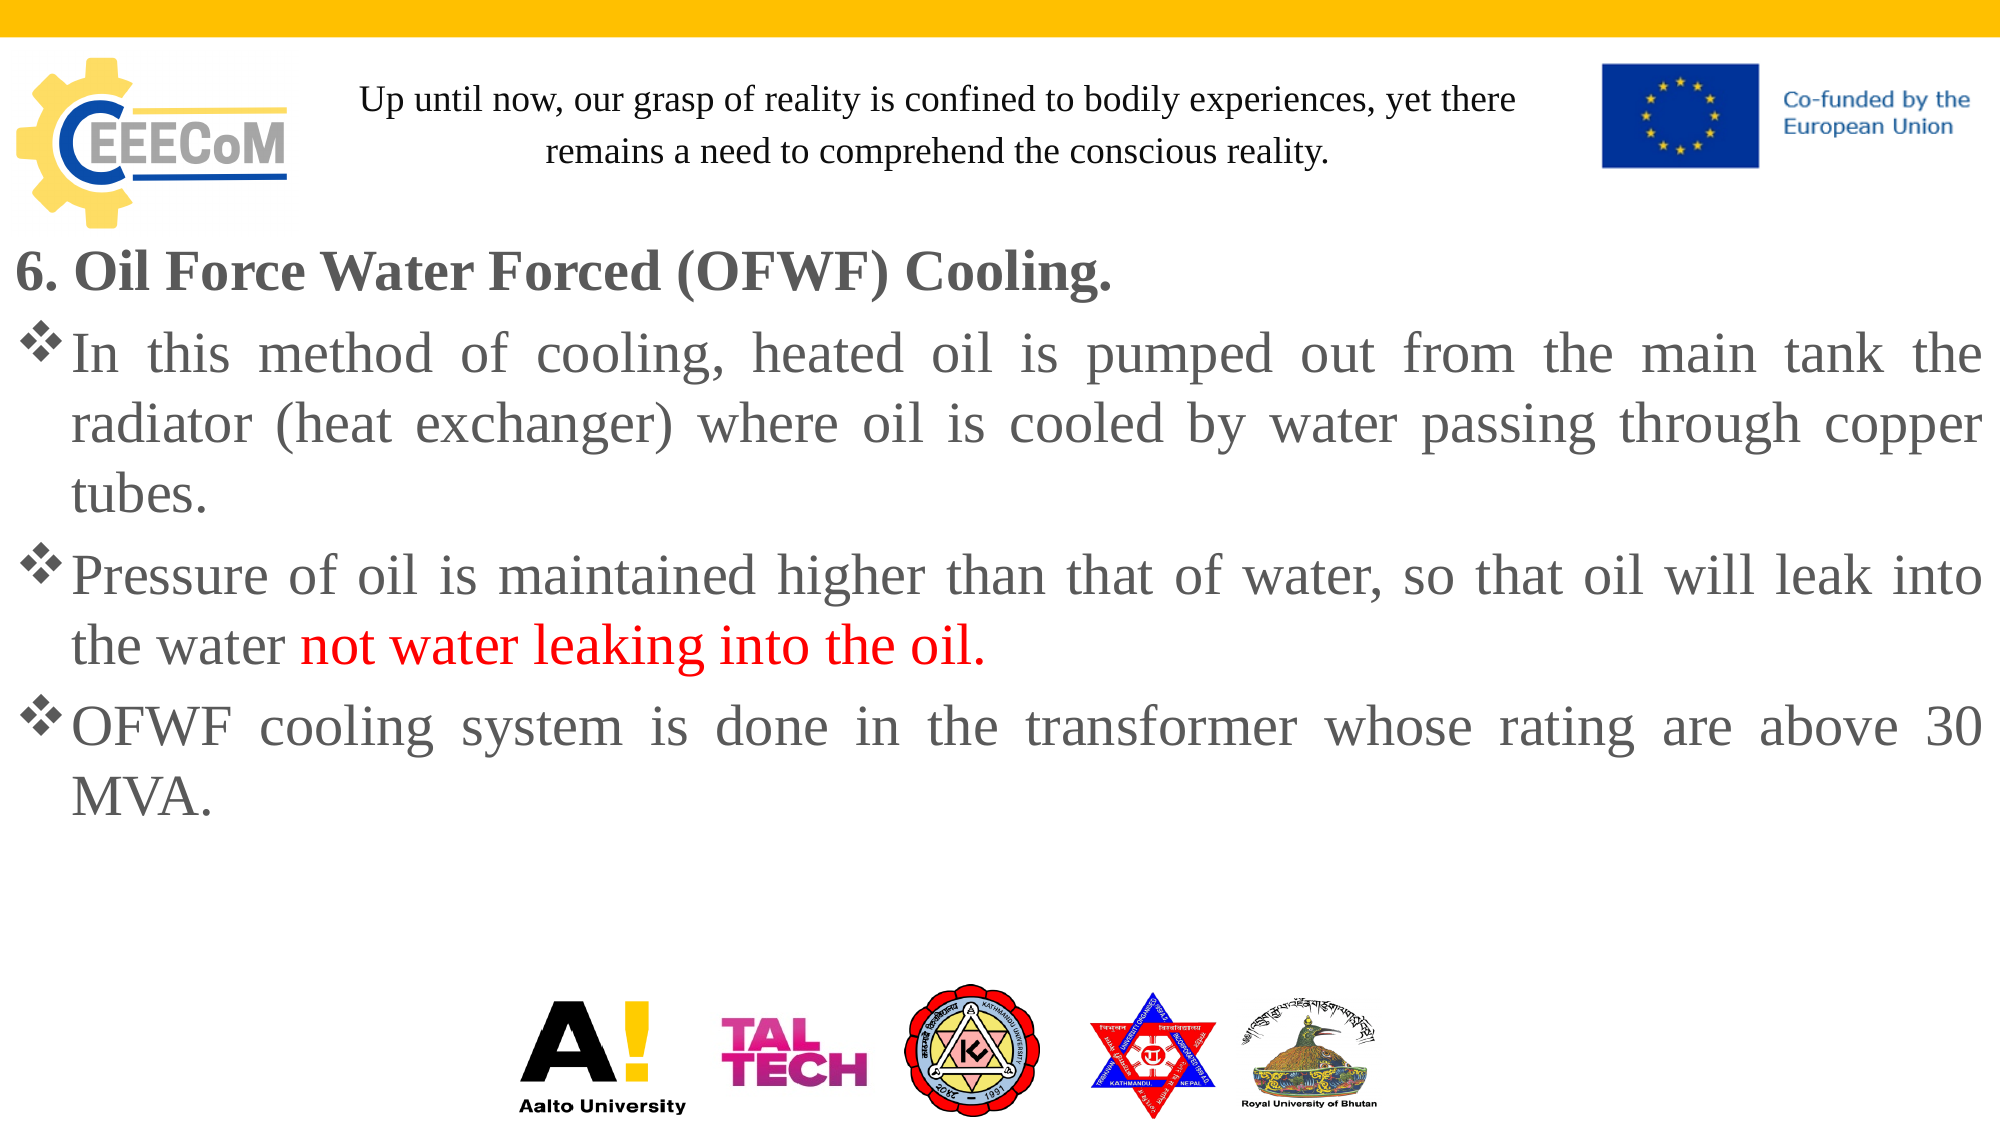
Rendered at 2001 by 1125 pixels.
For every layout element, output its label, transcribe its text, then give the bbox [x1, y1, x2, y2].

picture [1595, 46, 2000, 181]
picture [512, 984, 1382, 1125]
list 6. Oil Force Water Forced (OFWF) Cooling. In this method of cooling, heated oil is pumped out from the main tank the radiator (heat exchanger) where oil is cooled by water passing through copper tubes. Pressure of oil is maintained higher than that of water, so that oil will leak into the water not water leaking into the oil. OFWF cooling system is done in the transformer whose rating are above 30 MVA. [0, 224, 2000, 975]
title Up until now, our grasp of reality is confined to bodily experiences, yet there remains a need to comprehend the conscious reality. [312, 37, 1565, 201]
picture [11, 50, 299, 224]
